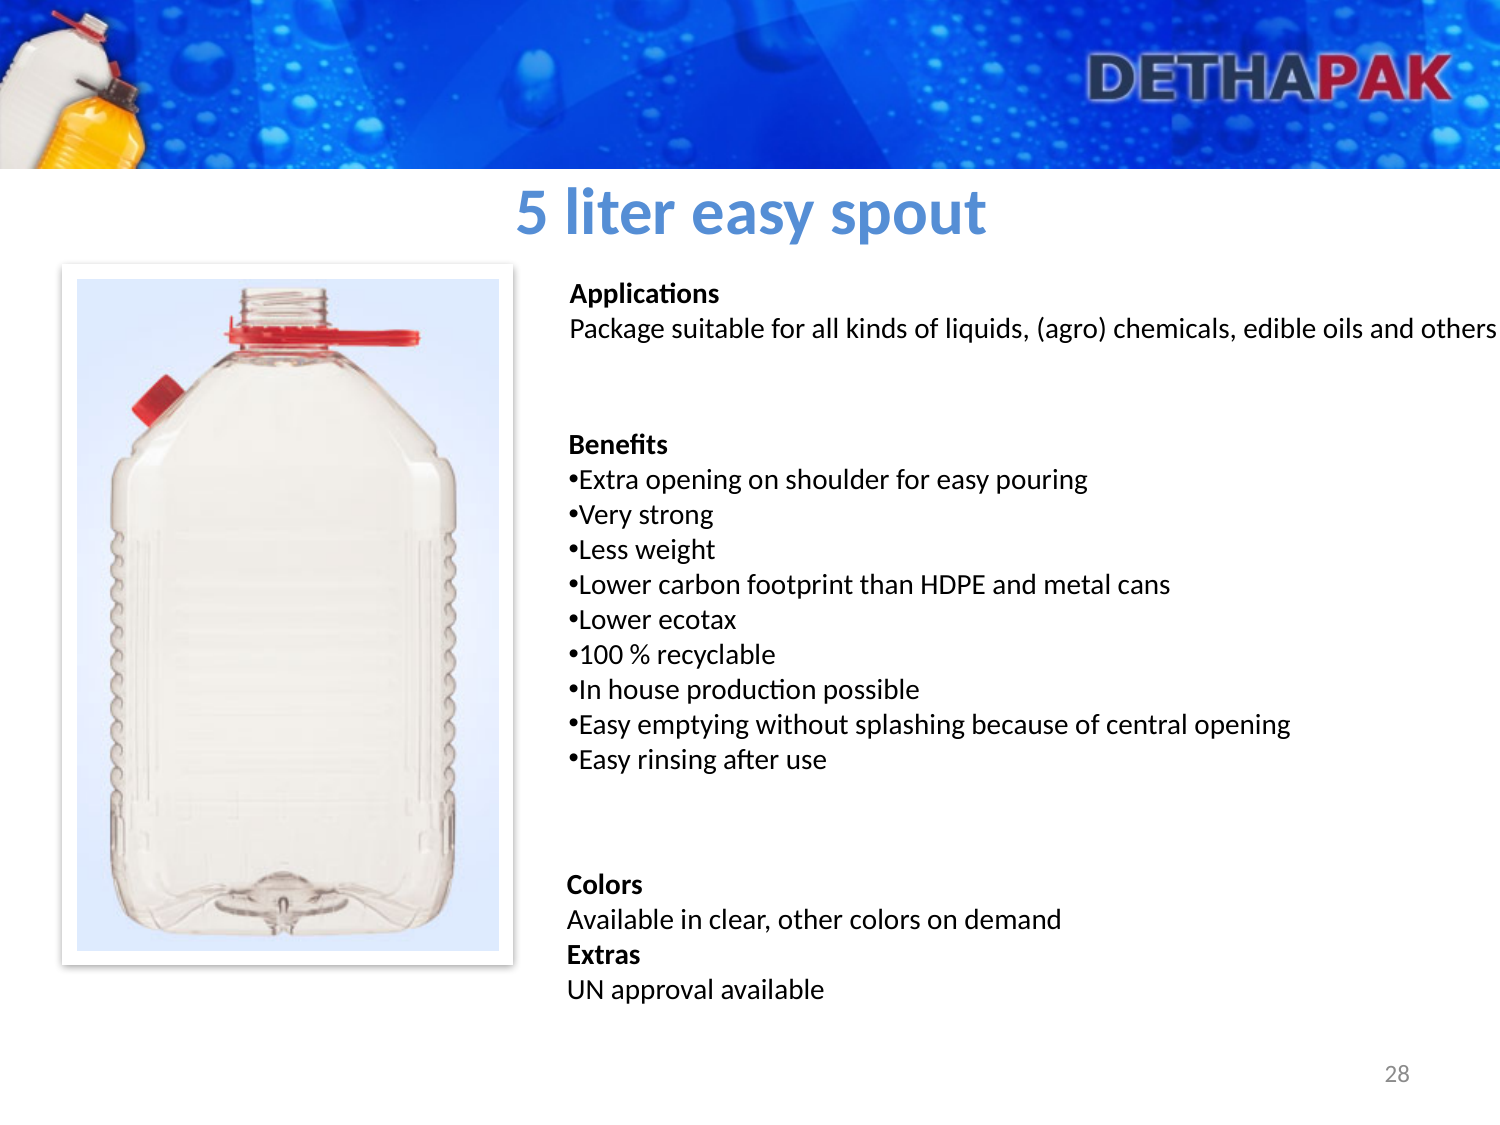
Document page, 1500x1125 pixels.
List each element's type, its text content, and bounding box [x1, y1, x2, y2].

picture [76, 278, 499, 952]
list [100, 255, 1451, 1125]
text_box Colors Available in clear, other colors on demand Extras UN approval available [552, 857, 1084, 1048]
text_box Benefits Extra opening on shoulder for easy pouring Very strong Less weight Lower carbon footprint than HDPE and metal cans Lower ecotax 100 % recyclable In house production possible Easy emptying without splashing because of central opening Easy rinsing after use [553, 418, 1307, 783]
text_box Applications Package suitable for all kinds of liquids, (agro) chemicals, edible oils and others [554, 267, 1500, 352]
title 5 liter easy spout [76, 177, 1427, 262]
slide_number 28 [1074, 1042, 1425, 1103]
picture [0, 0, 1500, 169]
